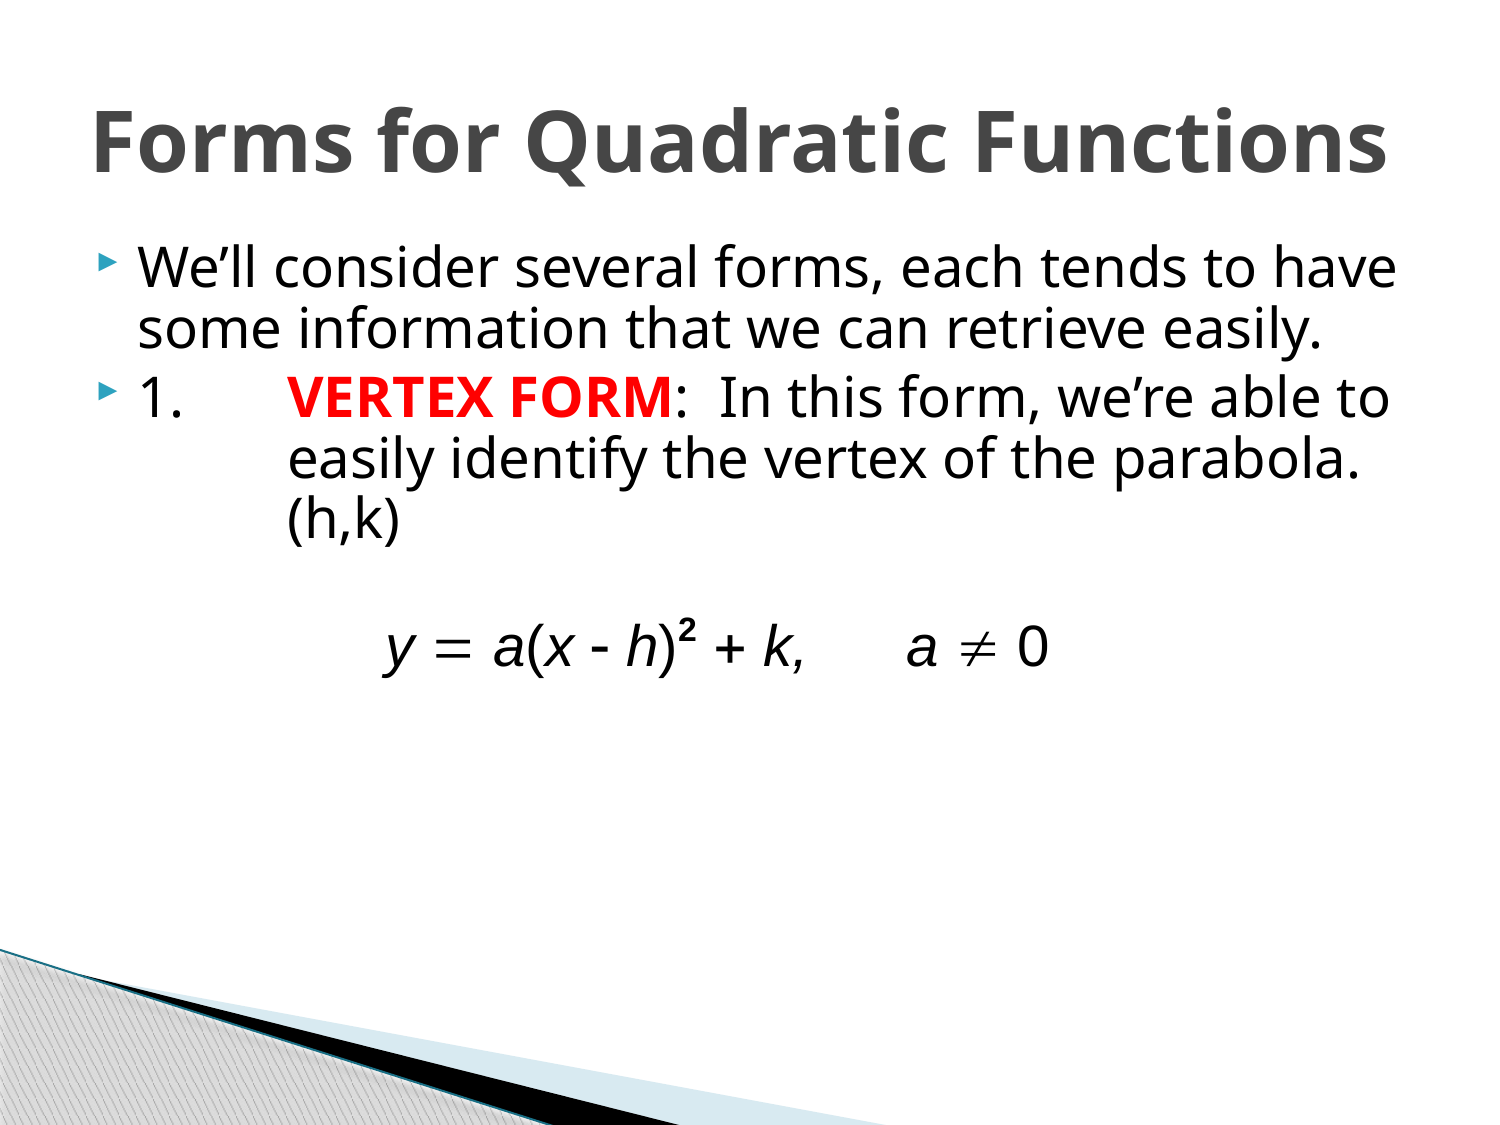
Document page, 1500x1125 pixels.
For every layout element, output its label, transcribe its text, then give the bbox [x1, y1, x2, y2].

text_box y = a(x - h)2 + k, a  0 [370, 599, 1082, 686]
title Forms for Quadratic Functions [75, 45, 1425, 231]
list We’ll consider several forms, each tends to have some information that we can retrieve easily. 1. VERTEX FORM: In this form, we’re able to easily identify the vertex of the parabola. (h,k) [62, 231, 1438, 612]
